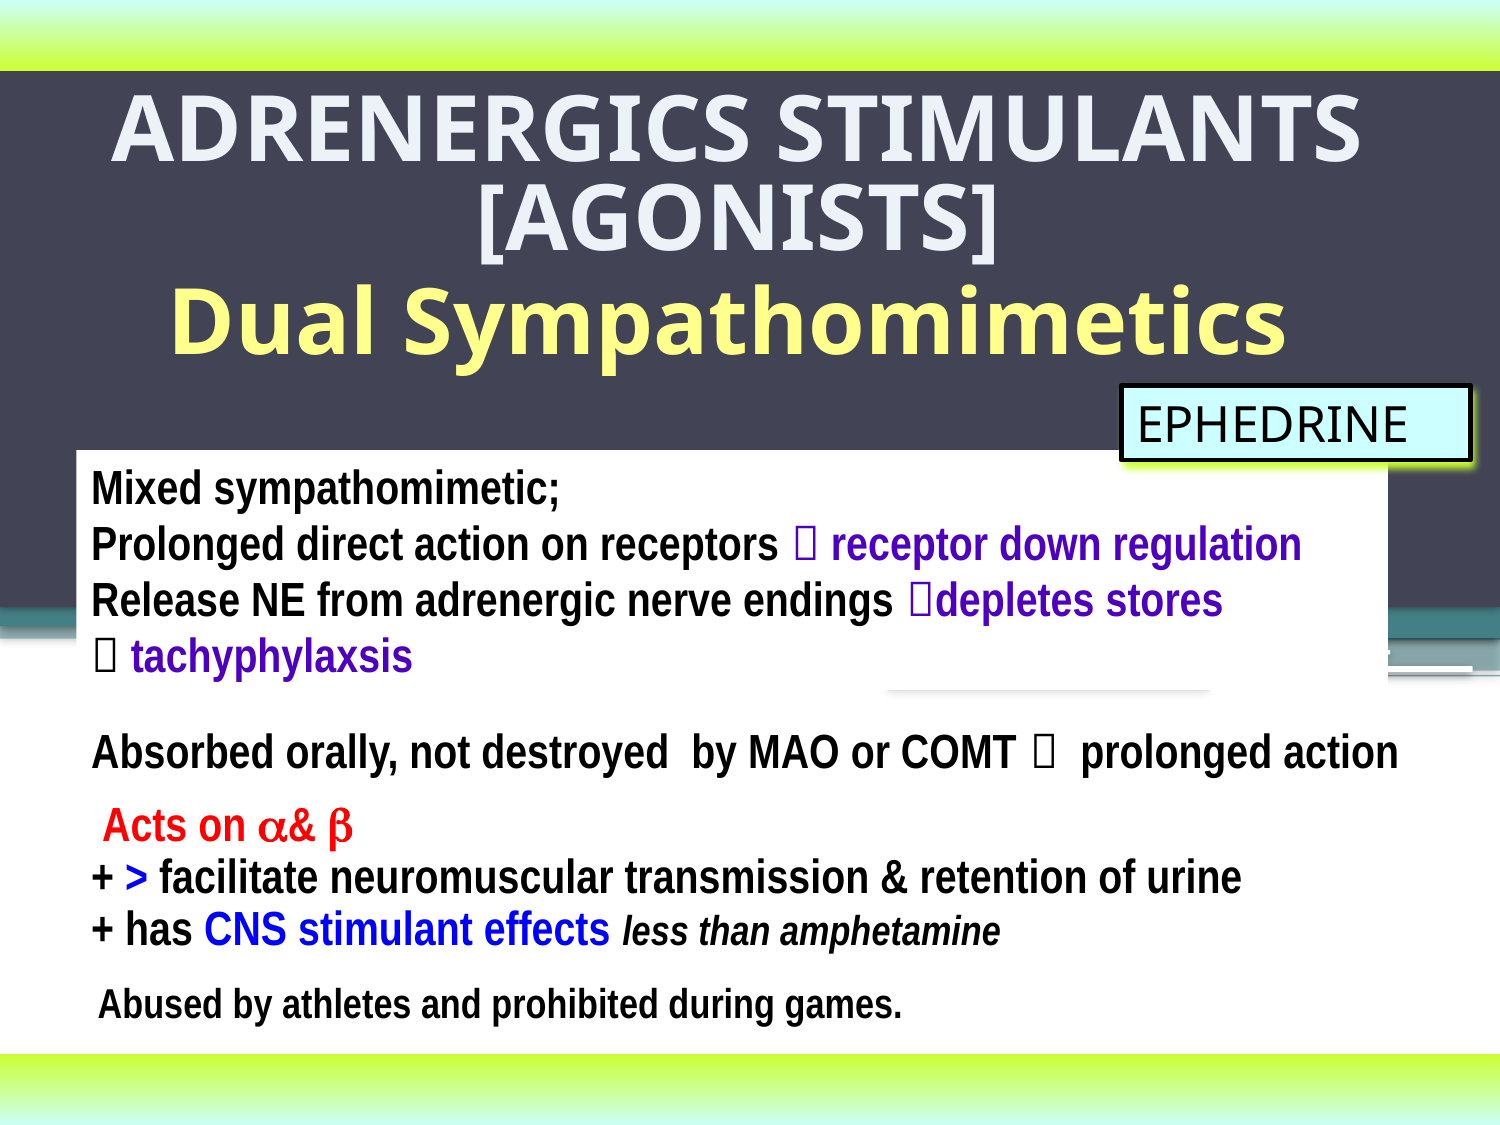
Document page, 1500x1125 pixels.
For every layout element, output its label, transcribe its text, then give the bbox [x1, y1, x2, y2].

text_box Mixed sympathomimetic; Prolonged direct action on receptors  receptor down regulation Release NE from adrenergic nerve endings depletes stores  tachyphylaxsis [76, 450, 1388, 690]
text_box Dual Sympathomimetics [152, 255, 1500, 381]
text_box [0, 1053, 1500, 1125]
text_box Abused by athletes and prohibited during games. [82, 967, 1500, 1034]
text_box ADRENERGICS STIMULANTS [AGONISTS] [17, 82, 1459, 277]
text_box EPHEDRINE [1121, 385, 1471, 460]
text_box Absorbed orally, not destroyed by MAO or COMT  prolonged action [76, 719, 1495, 786]
text_box Acts on a& b + > facilitate neuromuscular transmission & retention of urine + has CNS stimulant effects less than amphetamine [76, 791, 1500, 963]
text_box [0, 0, 1500, 72]
